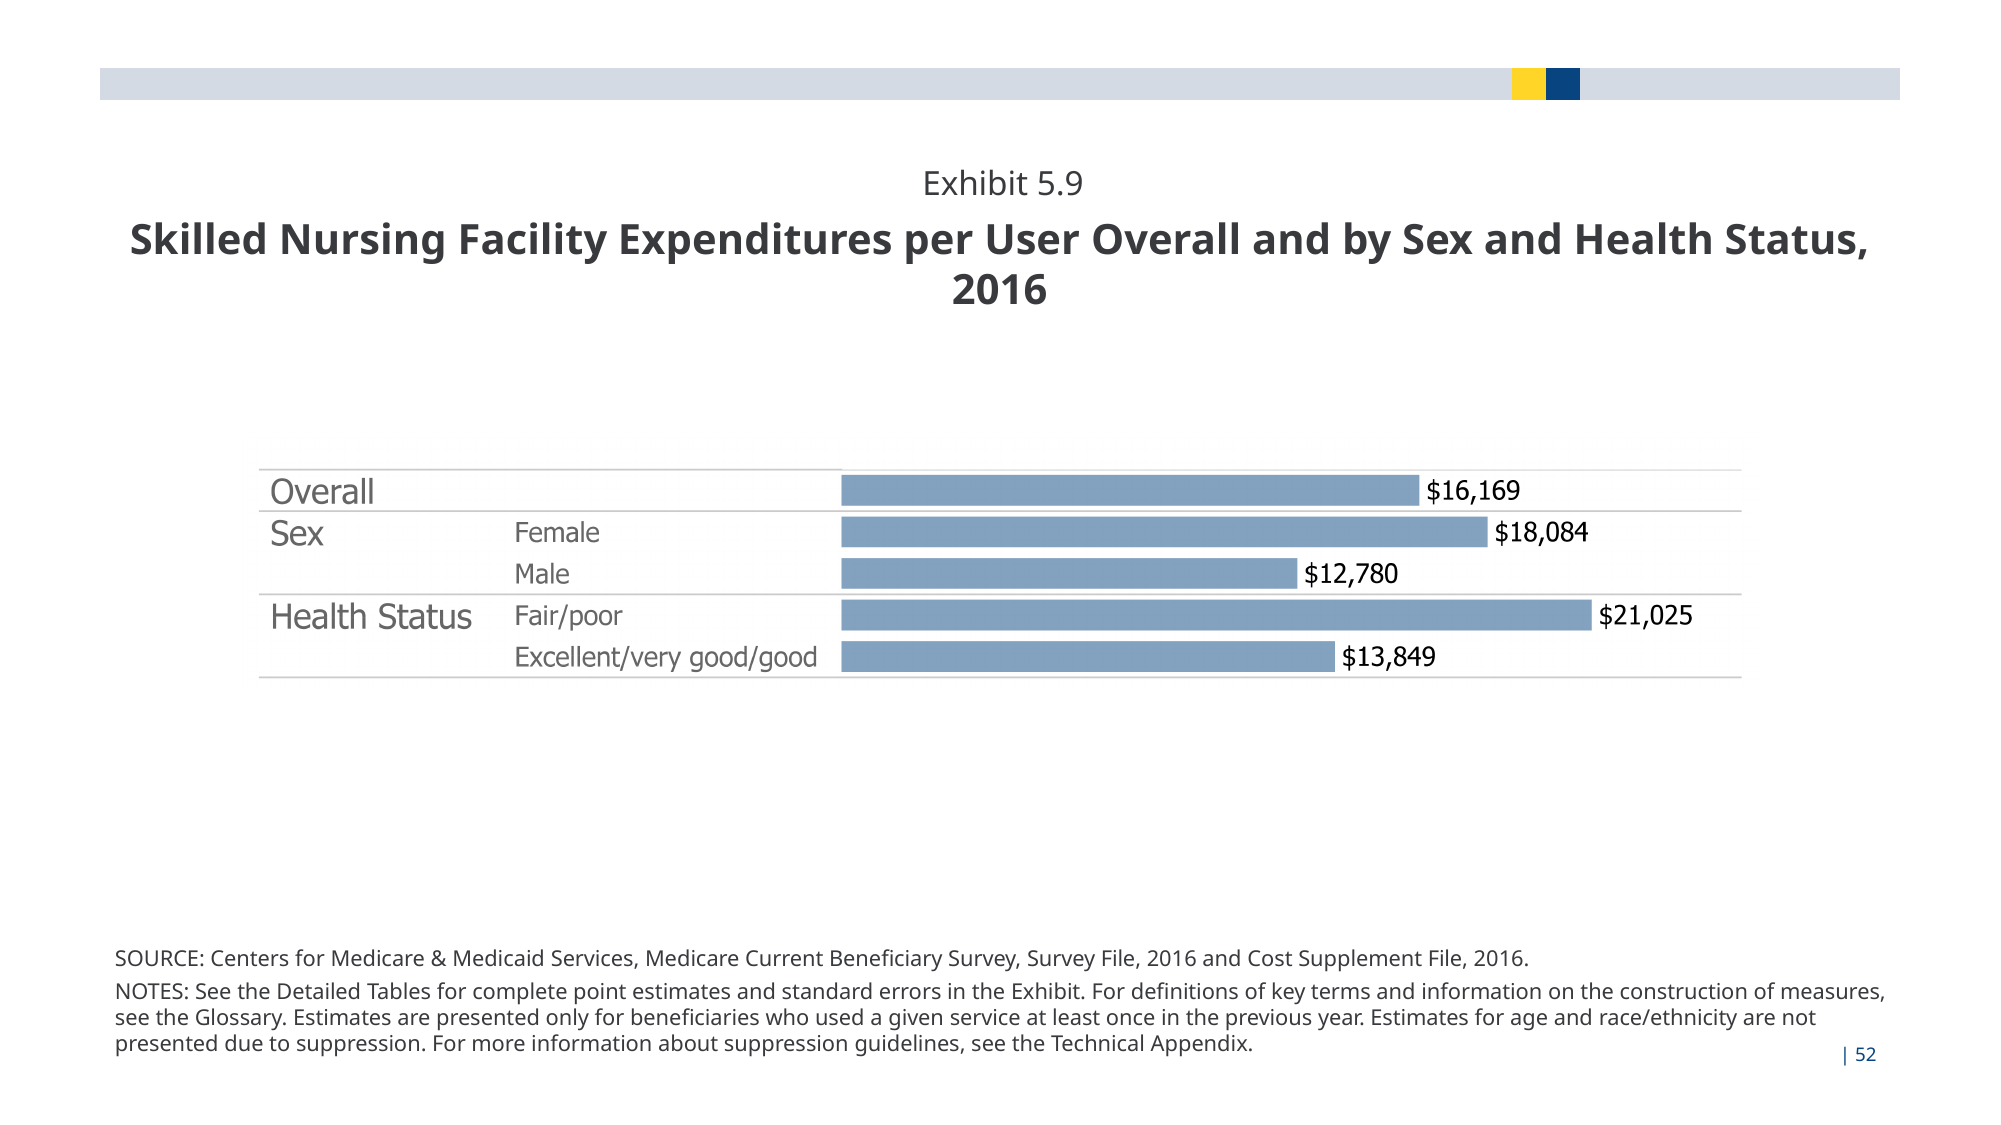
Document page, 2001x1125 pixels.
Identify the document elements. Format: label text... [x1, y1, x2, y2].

picture [242, 437, 1758, 692]
title Exhibit 5.9 [99, 154, 1900, 213]
list Skilled Nursing Facility Expenditures per User Overall and by Sex and Health Status, 2016 [99, 213, 1900, 300]
list SOURCE: Centers for Medicare & Medicaid Services, Medicare Current Beneficiary Survey, Survey File, 2016 and Cost Supplement File, 2016. NOTES: See the Detailed Tables for complete point estimates and standard errors in the Exhibit. For definitions of key terms and information on the construction of measures, see the Glossary. Estimates are presented only for beneficiaries who used a given service at least once in the previous year. Estimates for age and race/ethnicity are not presented due to suppression. For more information about suppression guidelines, see the Technical Appendix. [99, 937, 1900, 1100]
